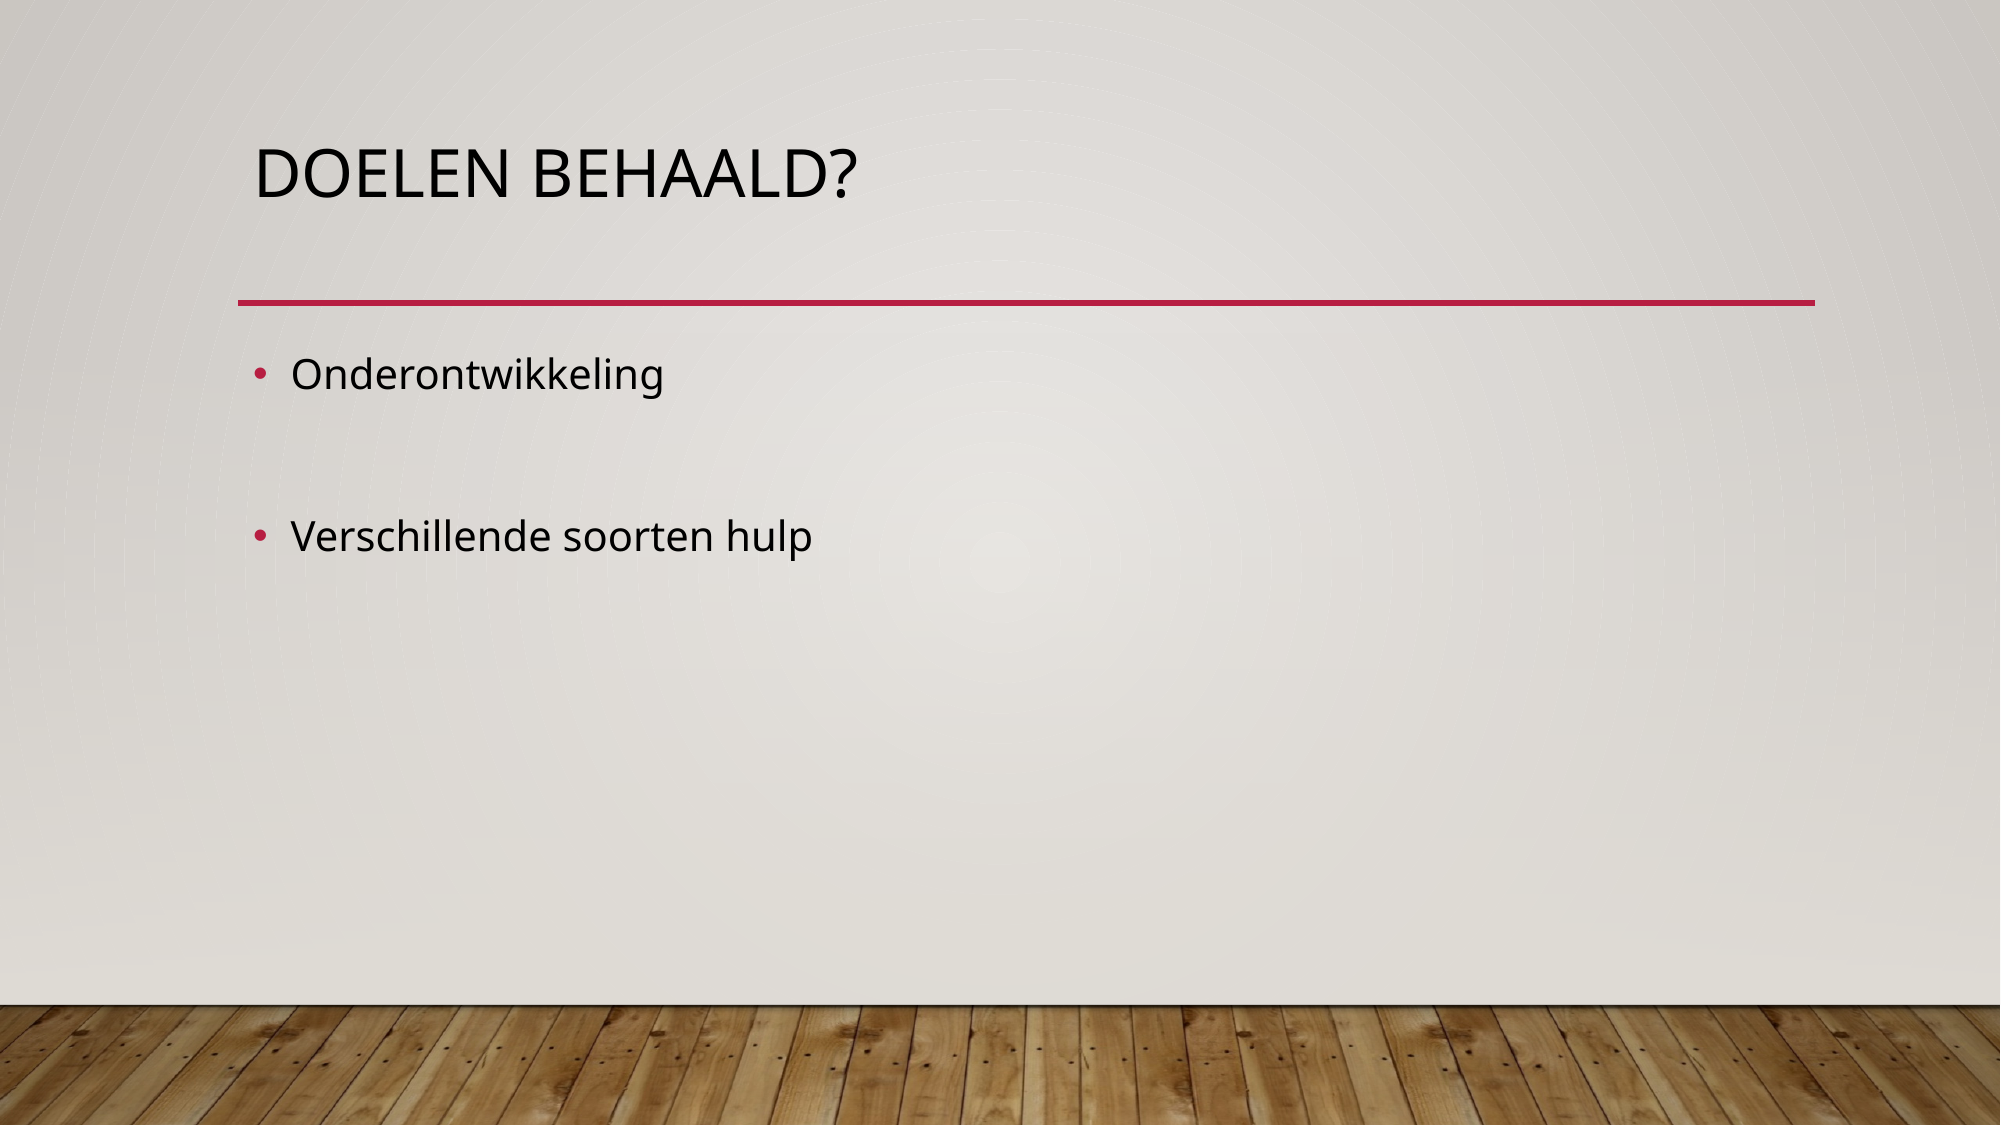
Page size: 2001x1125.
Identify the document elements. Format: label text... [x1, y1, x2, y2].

title Doelen behaald? [238, 131, 1814, 305]
list Onderontwikkeling Verschillende soorten hulp [238, 330, 1814, 897]
picture [0, 1005, 2000, 1125]
